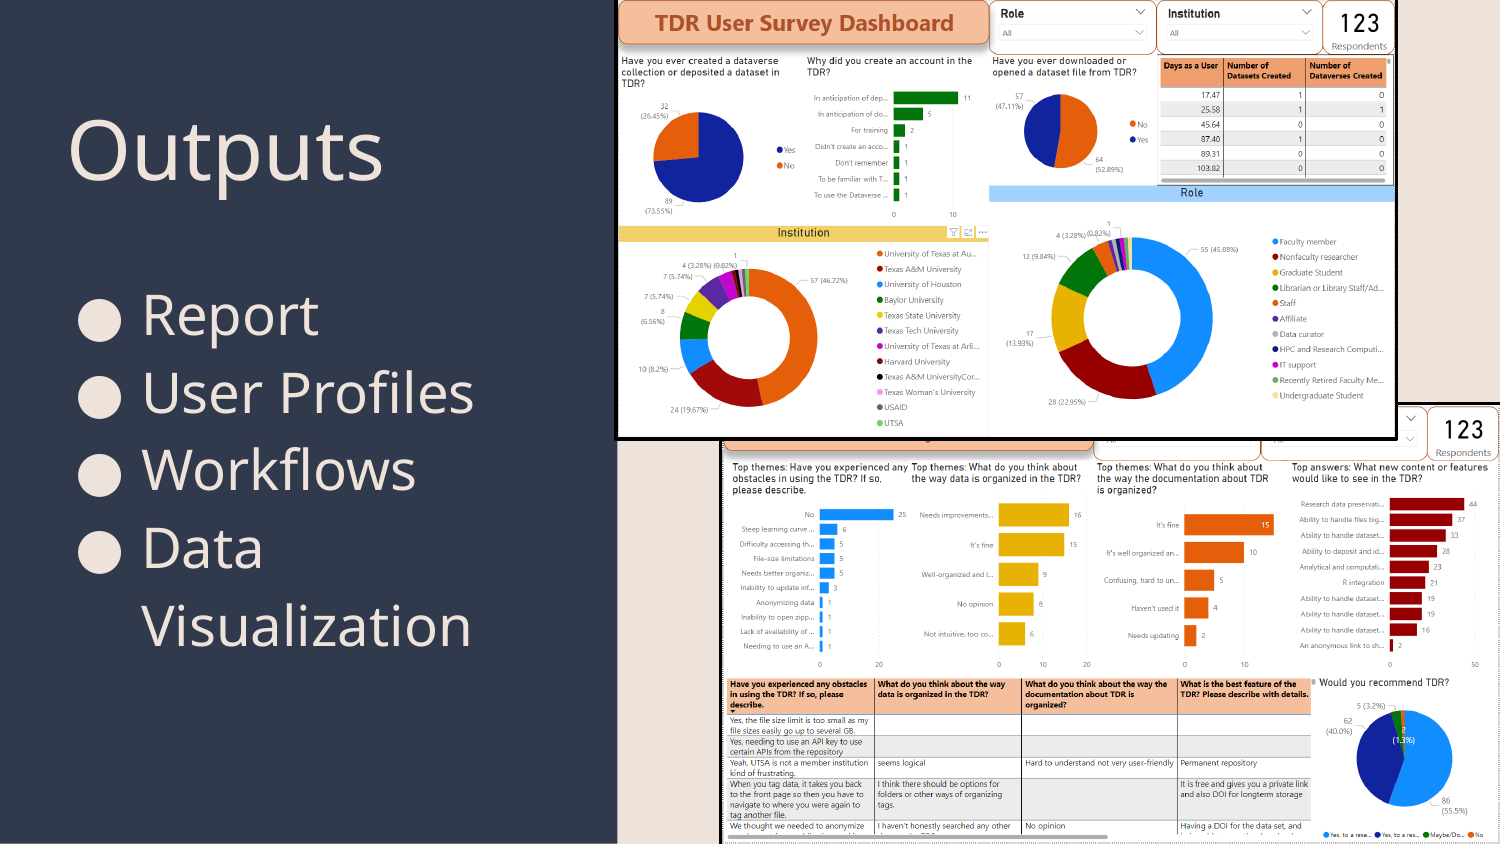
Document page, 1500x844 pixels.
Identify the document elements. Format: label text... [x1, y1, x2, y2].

title Outputs [51, 82, 565, 254]
list Report User Profiles Workflows Data Visualization [51, 254, 618, 770]
picture [617, 0, 1500, 844]
